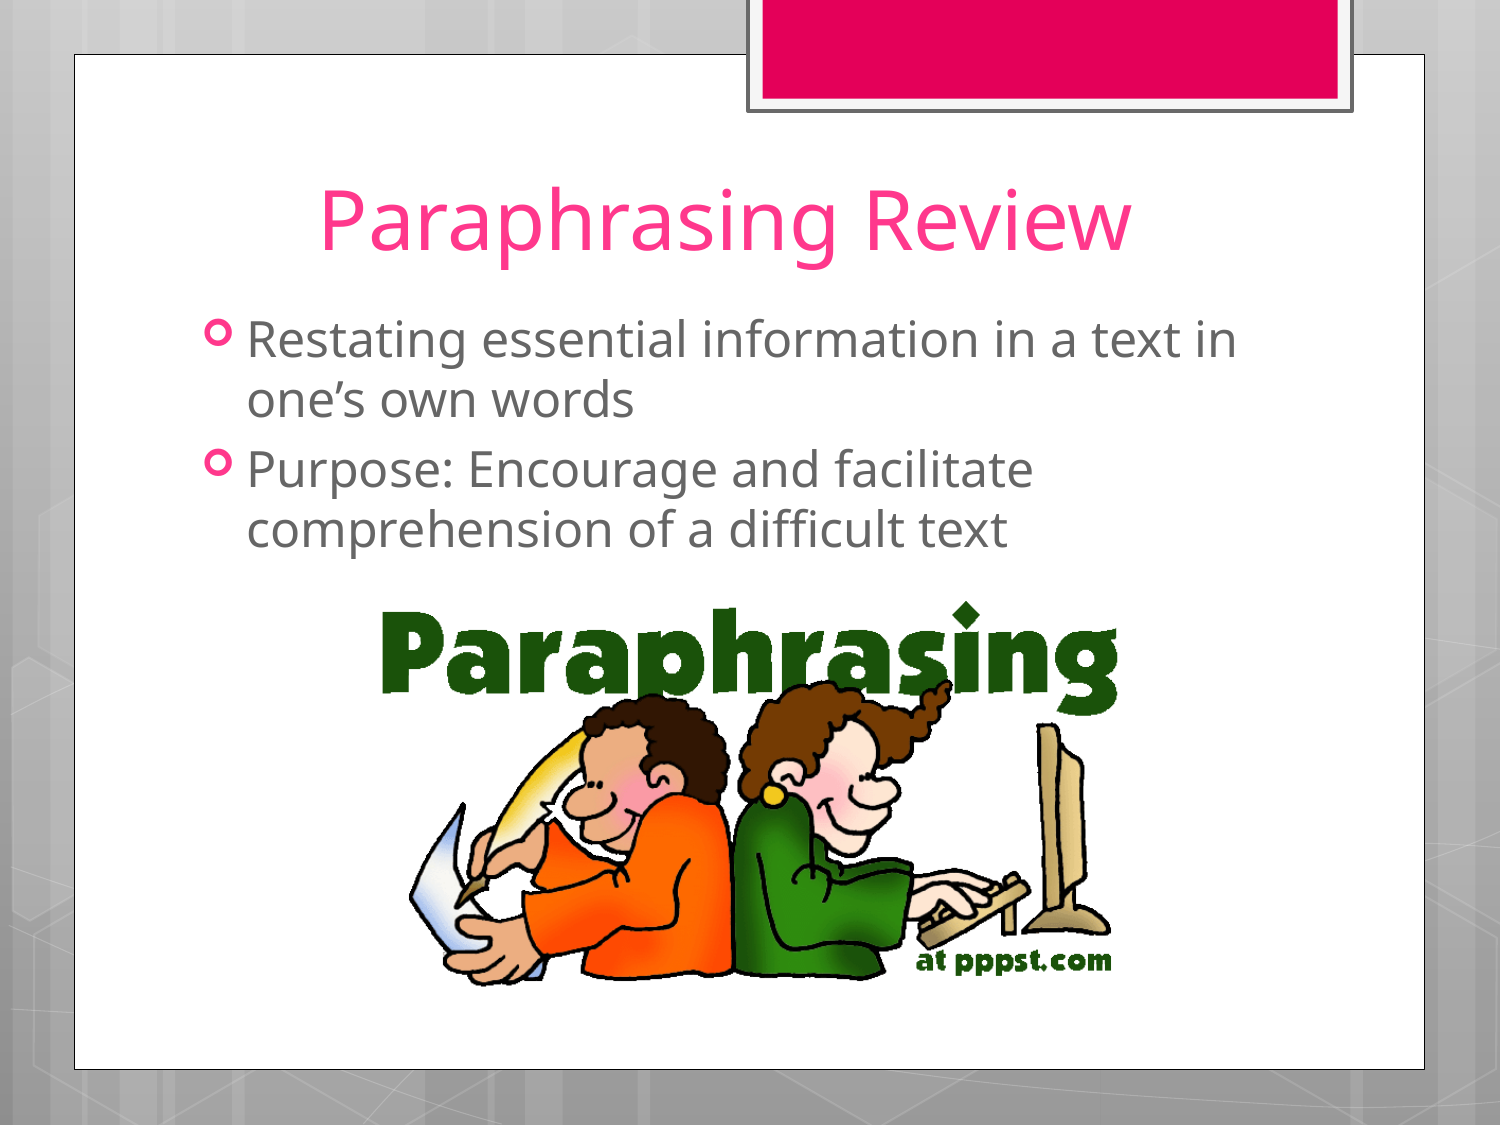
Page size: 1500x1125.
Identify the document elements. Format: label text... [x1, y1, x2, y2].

list Restating essential information in a text in one’s own words Purpose: Encourage and facilitate comprehension of a difficult text [174, 299, 1367, 876]
picture [374, 599, 1126, 994]
title Paraphrasing Review [150, 87, 1303, 275]
